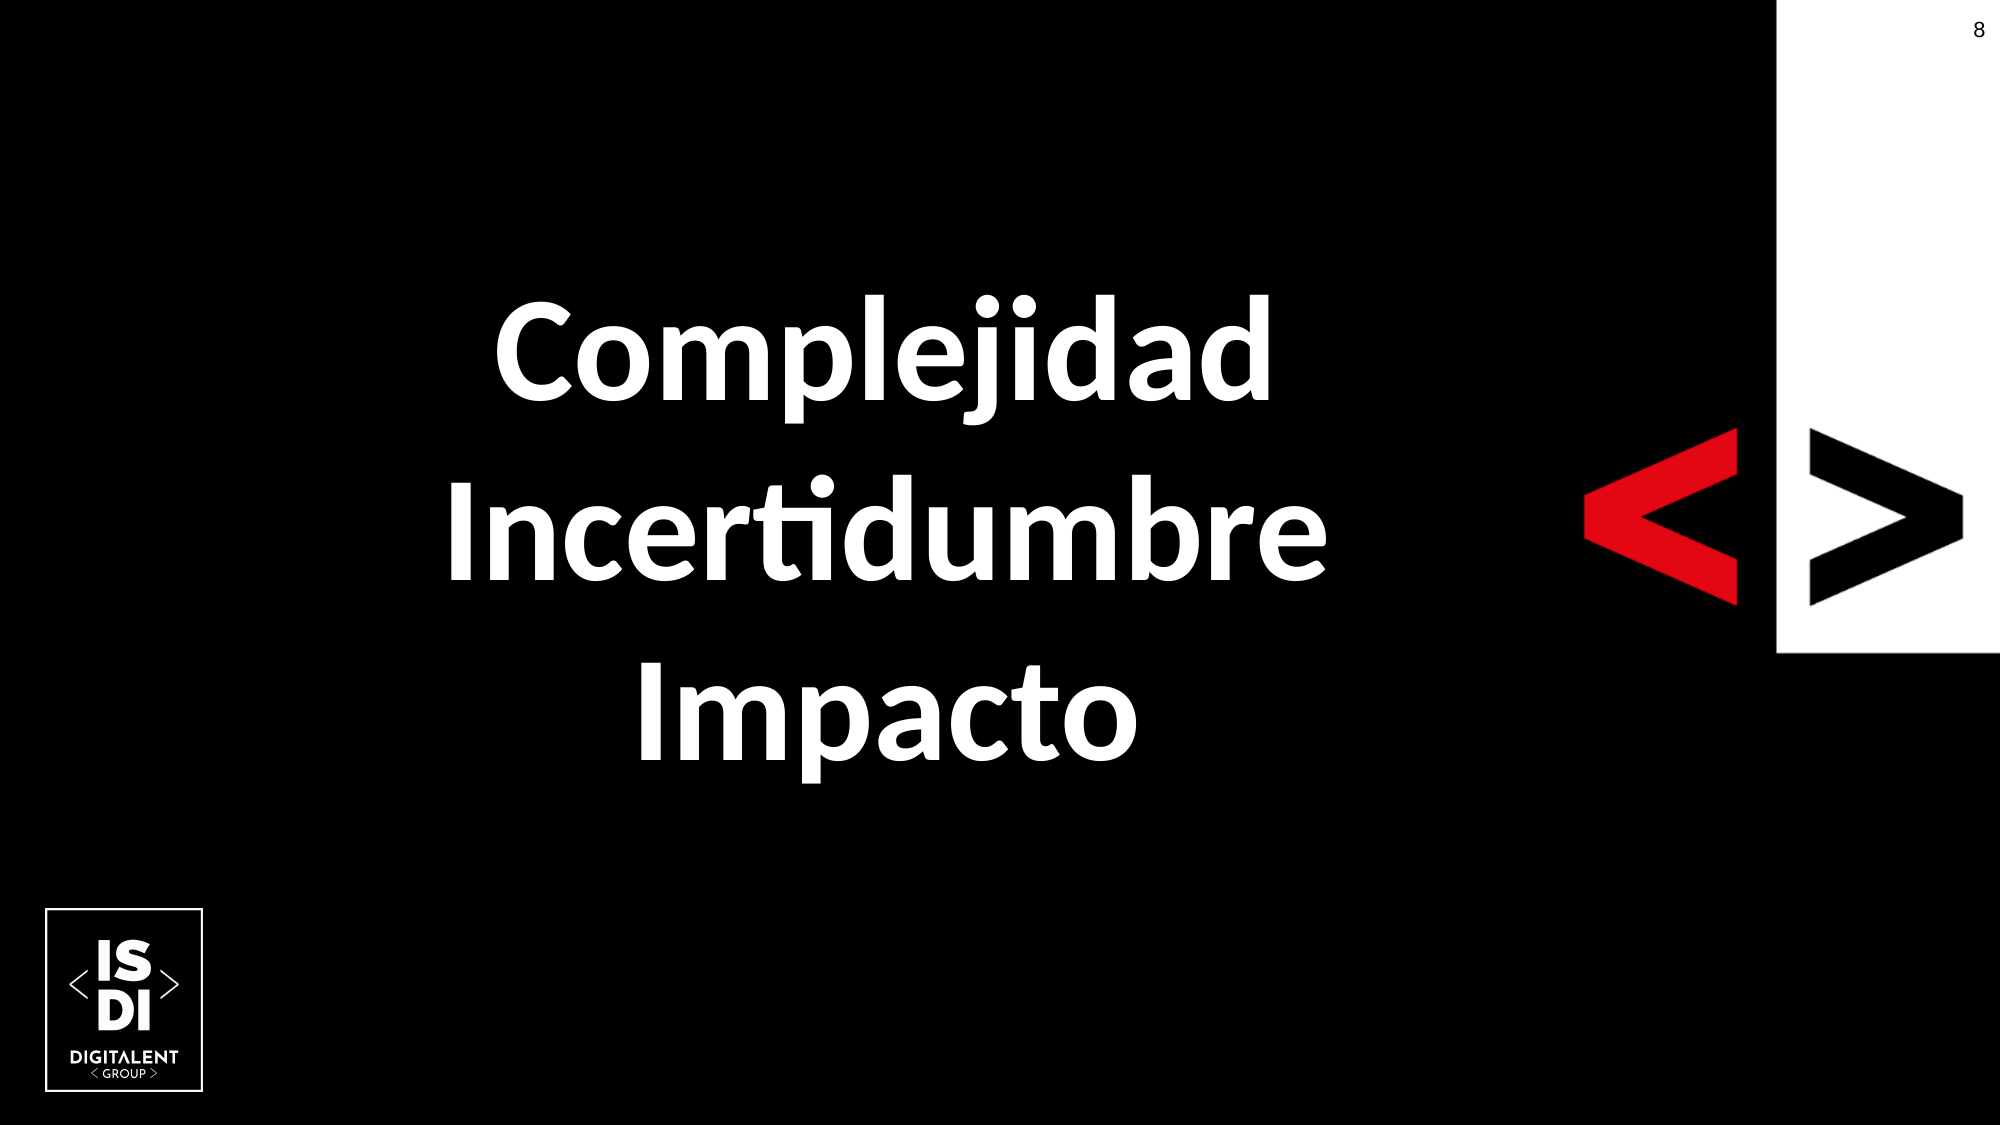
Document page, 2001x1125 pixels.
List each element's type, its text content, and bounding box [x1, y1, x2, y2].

picture [1573, 0, 2000, 662]
title Complejidad Incertidumbre Impacto [0, 243, 1774, 822]
picture [45, 908, 203, 1092]
